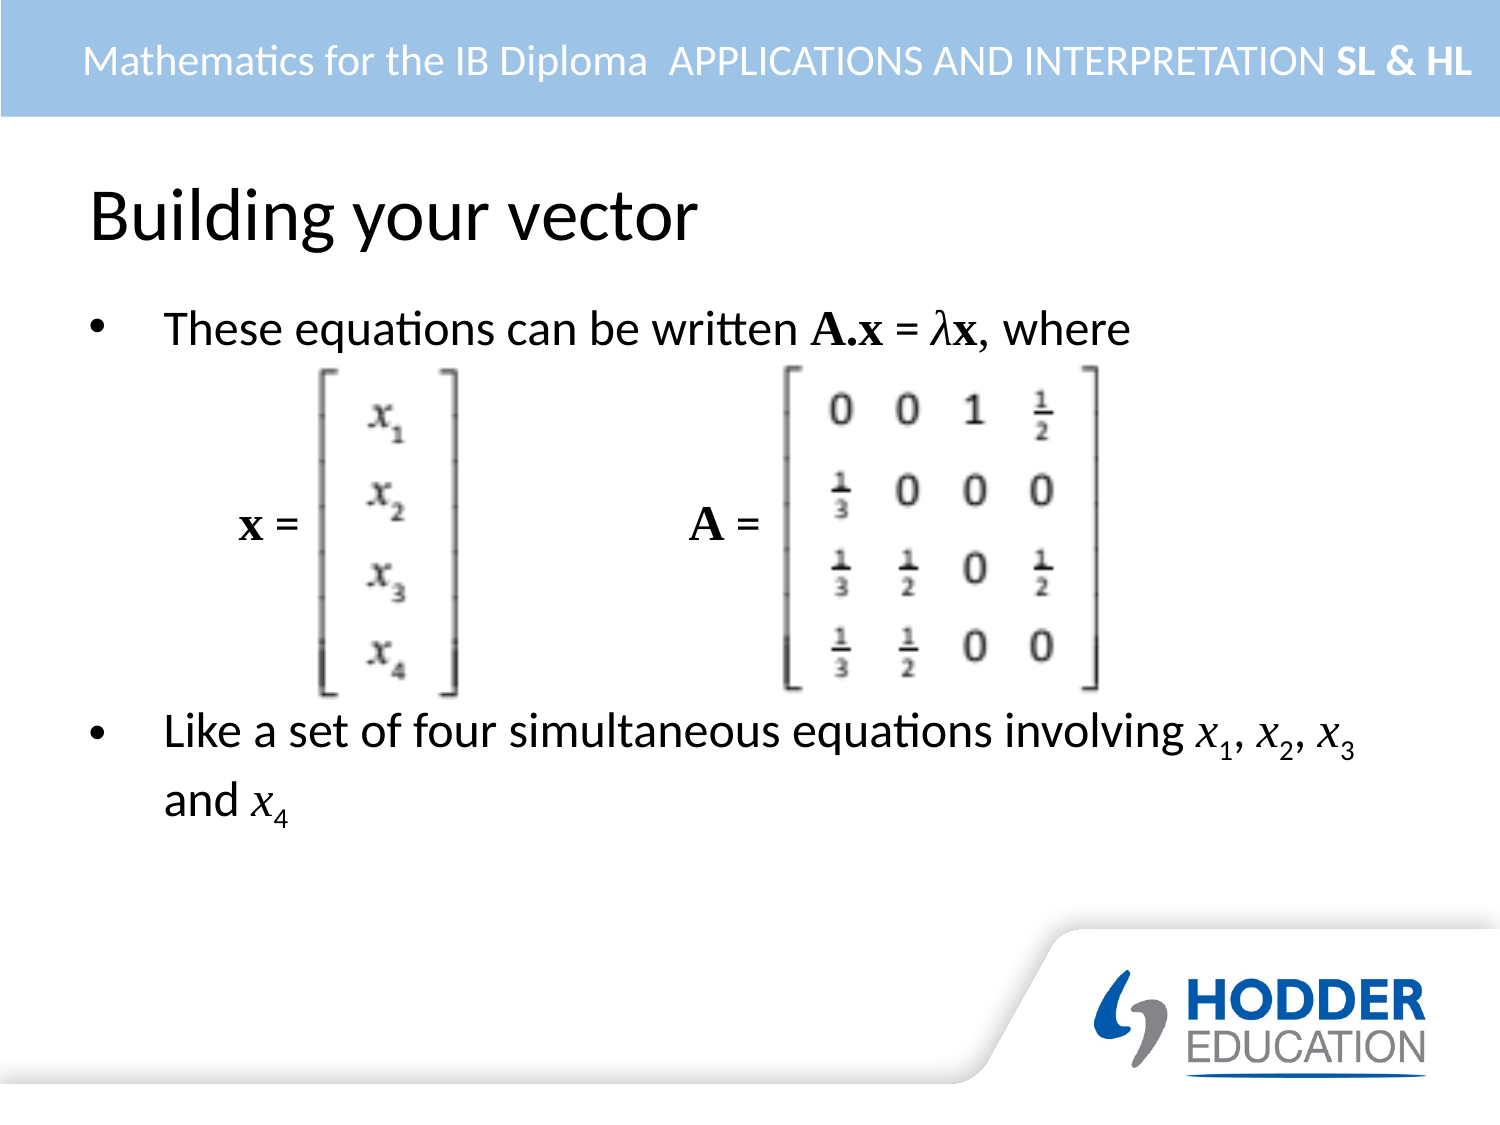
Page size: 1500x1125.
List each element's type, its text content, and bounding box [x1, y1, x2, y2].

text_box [313, 360, 462, 701]
text_box Mathematics for the IB Diploma APPLICATIONS AND INTERPRETATION SL & HL [0, 0, 1500, 118]
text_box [778, 357, 1106, 698]
text_box Building your vector [74, 147, 1369, 265]
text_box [0, 893, 1500, 1125]
text_box These equations can be written A.x = λx, where x = A = Like a set of four simultaneous equations involving x1, x2, x3 and x4 [88, 295, 1439, 893]
